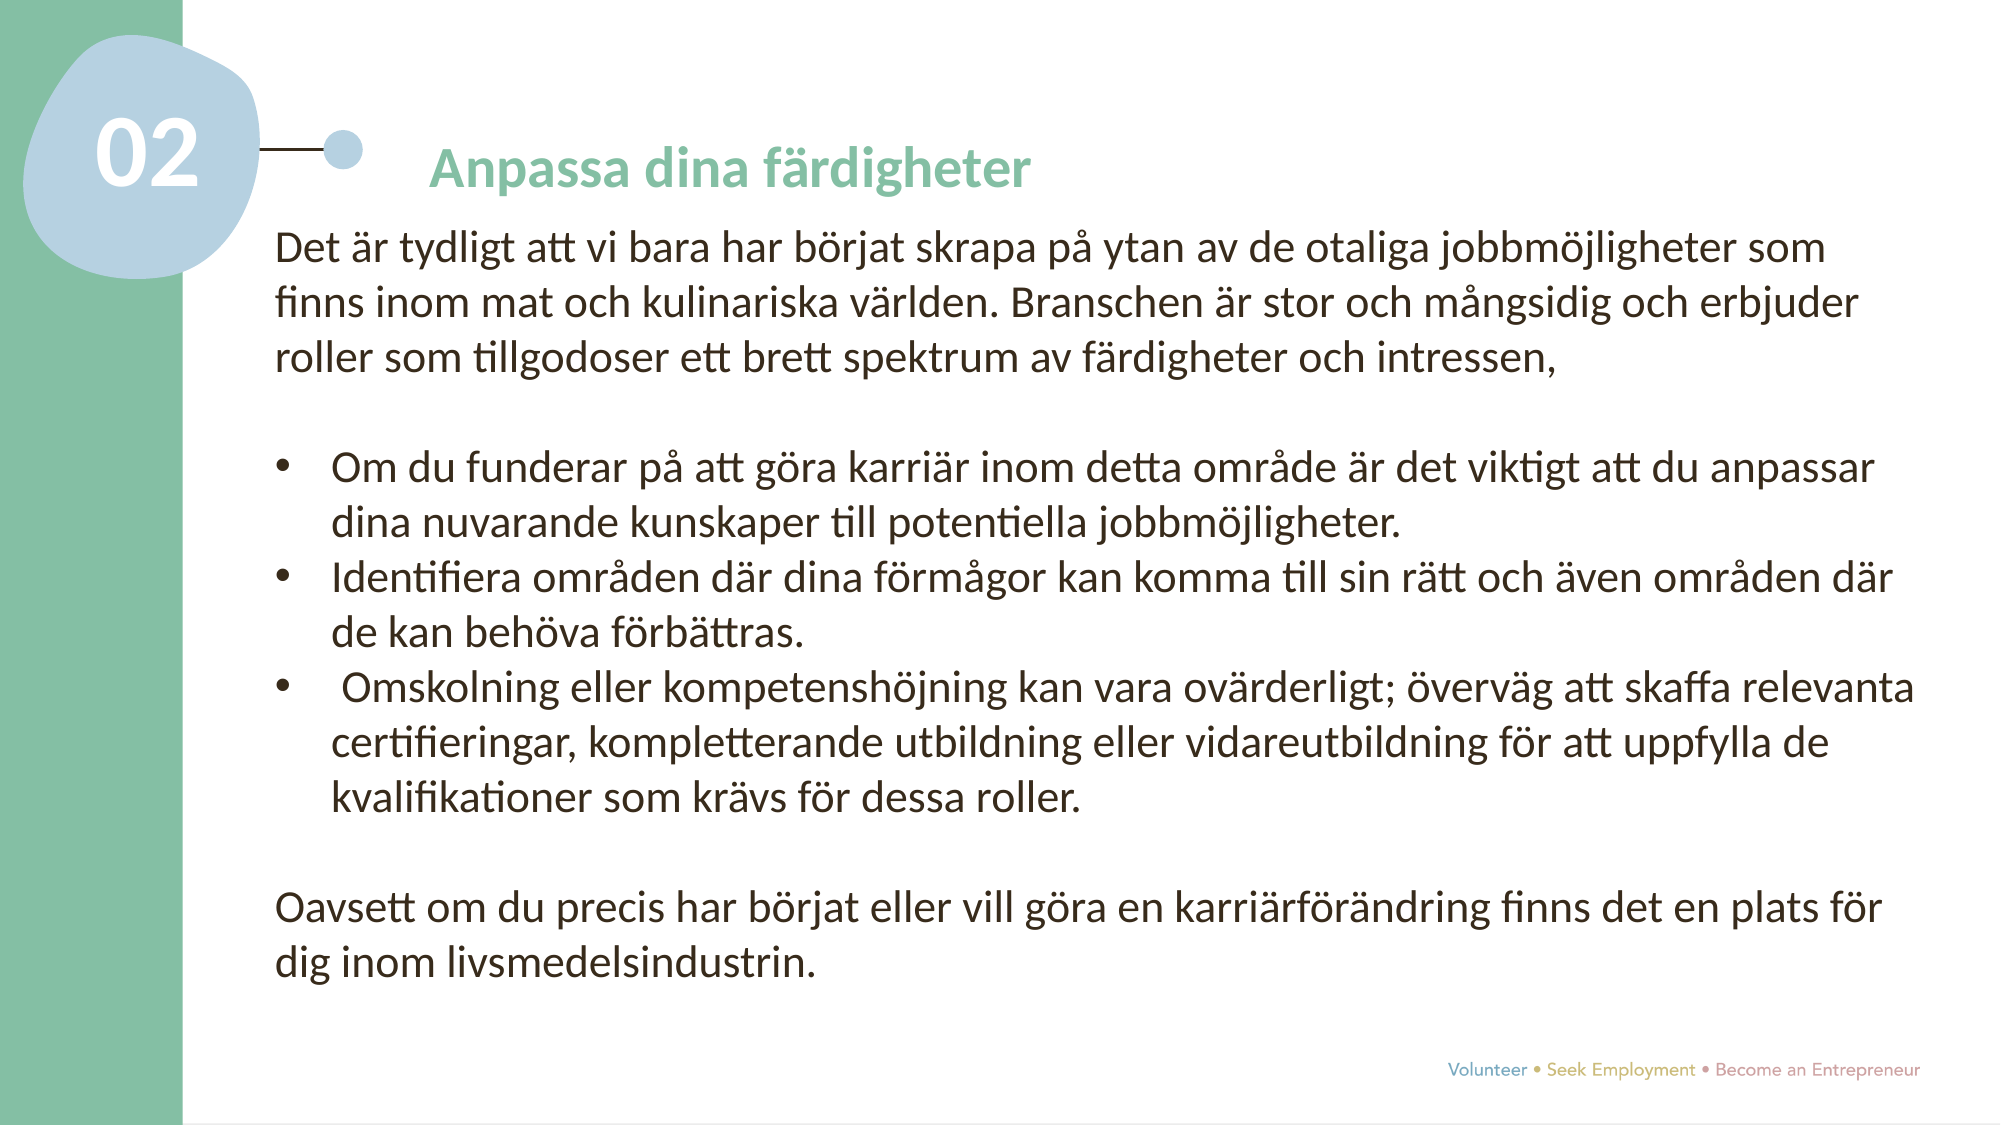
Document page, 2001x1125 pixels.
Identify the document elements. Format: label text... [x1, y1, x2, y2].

text_box Anpassa dina färdigheter [414, 108, 1675, 209]
text_box [0, 0, 184, 1125]
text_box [110, 129, 363, 170]
text_box [55, 35, 249, 88]
text_box Det är tydligt att vi bara har börjat skrapa på ytan av de otaliga jobbmöjligheter som finns inom mat och kulinariska världen. Branschen är stor och mångsidig och erbjuder roller som tillgodoser ett brett spektrum av färdigheter och intressen, Om du funderar på att göra karriär inom detta område är det viktigt att du anpassar dina nuvarande kunskaper till potentiella jobbmöjligheter. Identifiera områden där dina förmågor kan komma till sin rätt och även områden där de kan behöva förbättras. Omskolning eller kompetenshöjning kan vara ovärderligt; överväg att skaffa relevanta certifieringar, kompletterande utbildning eller vidareutbildning för att uppfylla de kvalifikationer som krävs för dessa roller. Oavsett om du precis har börjat eller vill göra en karriärförändring finns det en plats för dig inom livsmedelsindustrin. [259, 209, 1936, 1040]
text_box 02 [21, 88, 275, 230]
text_box [34, 230, 234, 280]
picture [1418, 1046, 1971, 1103]
